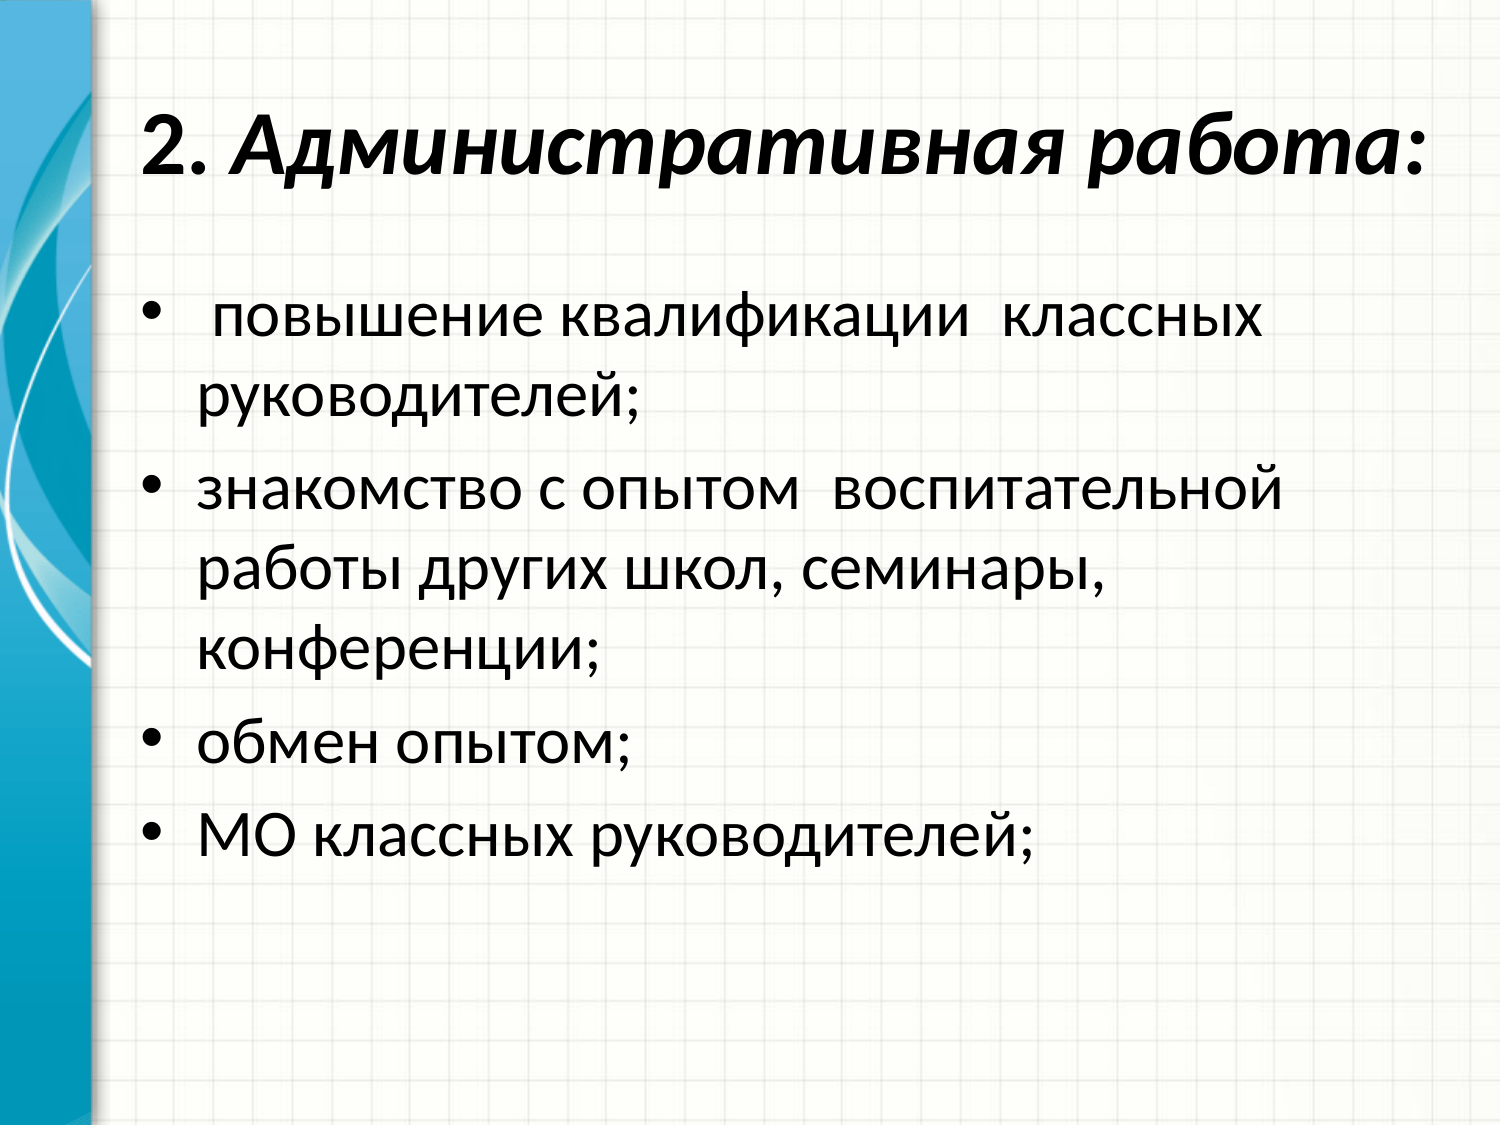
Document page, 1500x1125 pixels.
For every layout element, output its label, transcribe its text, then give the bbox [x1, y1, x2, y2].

picture [0, 0, 1500, 1125]
list повышение квалификации классных руководителей; знакомство с опытом воспитательной работы других школ, семинары, конференции; обмен опытом; МО классных руководителей; [125, 261, 1450, 967]
title 2. Административная работа: [125, 44, 1450, 232]
